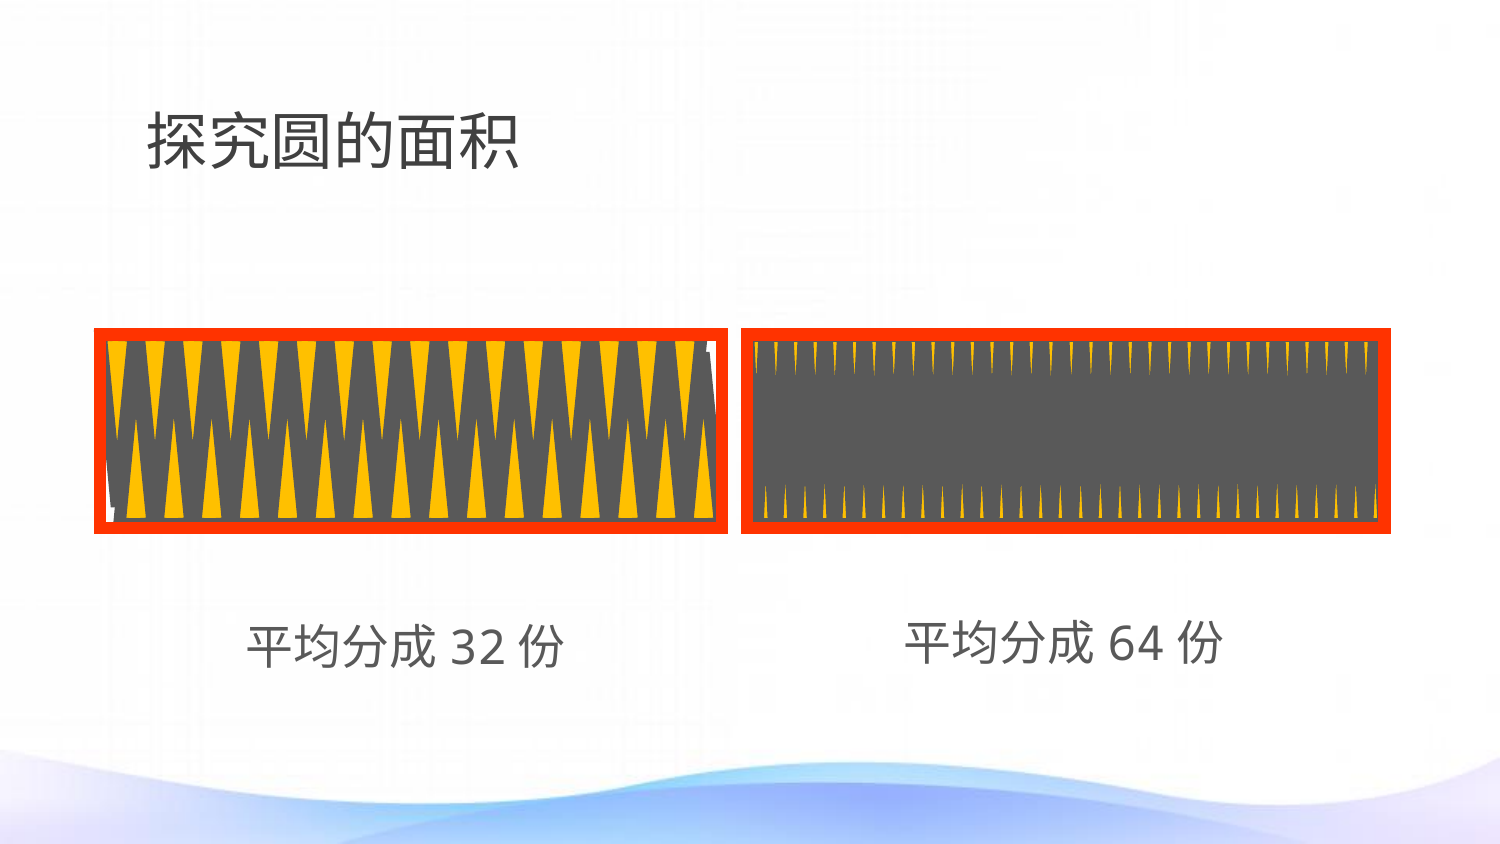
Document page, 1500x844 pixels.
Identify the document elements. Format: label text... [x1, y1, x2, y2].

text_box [577, 180, 1500, 680]
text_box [0, 180, 873, 679]
text_box 探究圆的面积 [140, 98, 527, 180]
picture [0, 679, 1500, 844]
picture [0, 0, 1500, 180]
